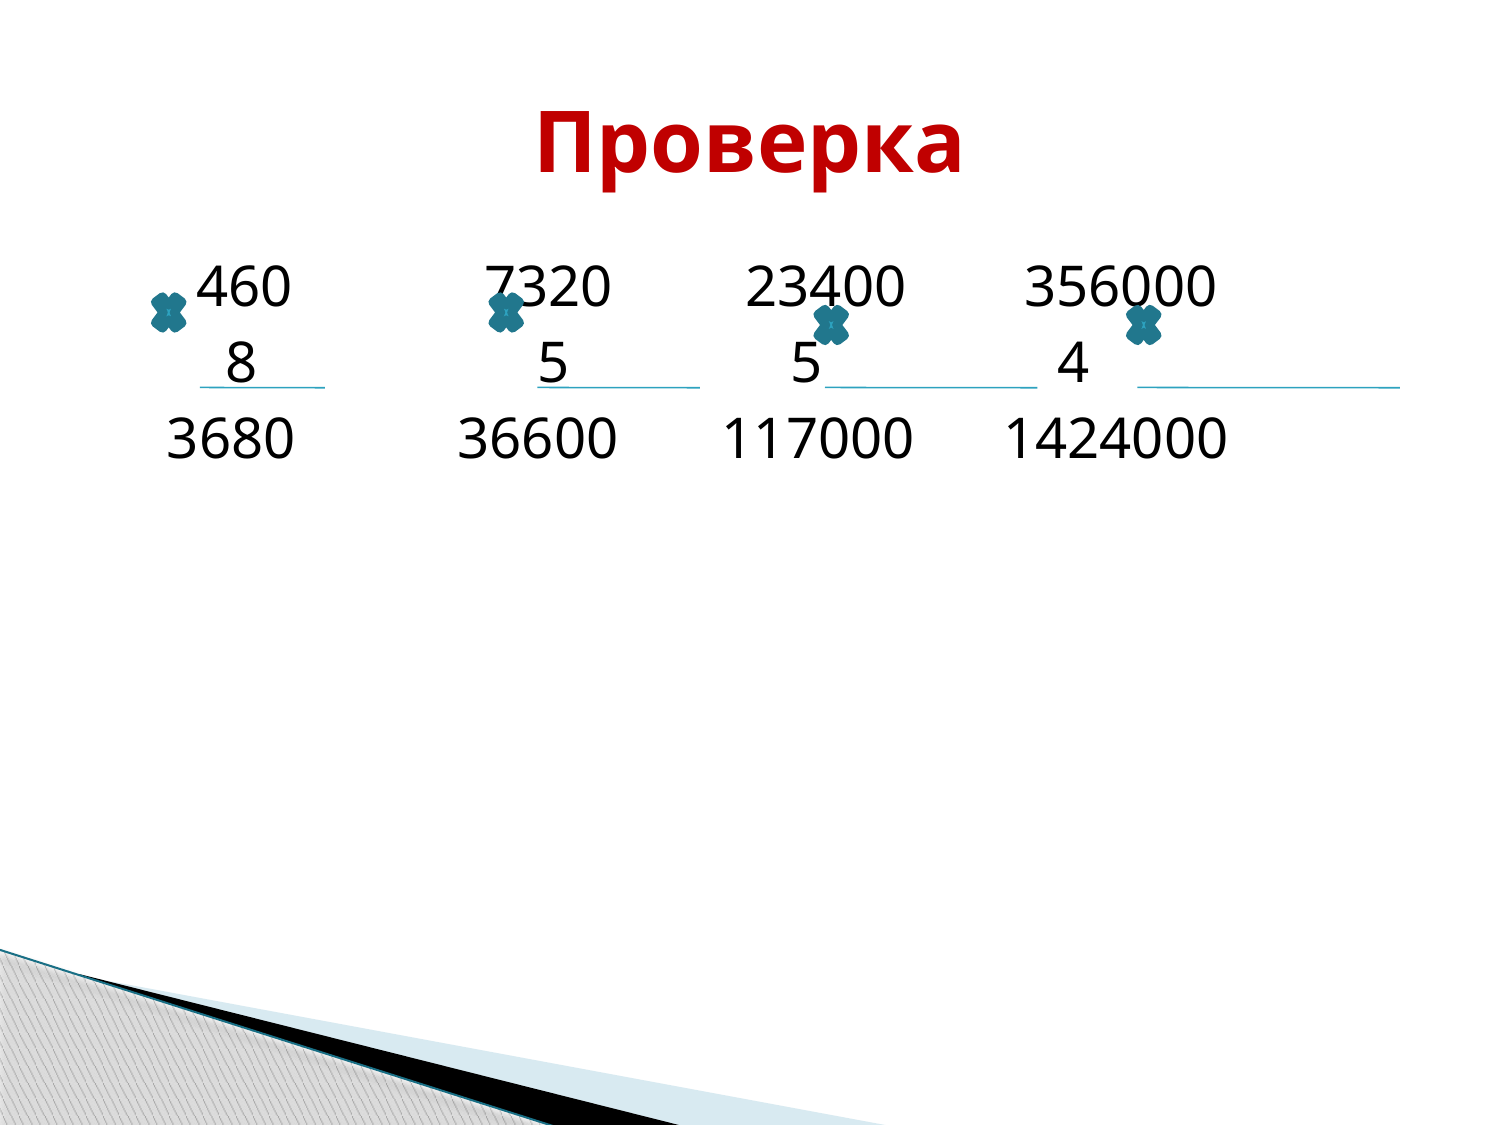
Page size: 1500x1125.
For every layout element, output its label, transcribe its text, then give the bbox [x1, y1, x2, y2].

text_box [813, 304, 849, 346]
text_box [488, 292, 524, 333]
text_box [1125, 304, 1162, 346]
list 460 7320 23400 356000 8 5 5 4 3680 36600 117000 1424000 [75, 243, 1425, 986]
title Проверка [75, 45, 1425, 233]
text_box [150, 292, 187, 333]
